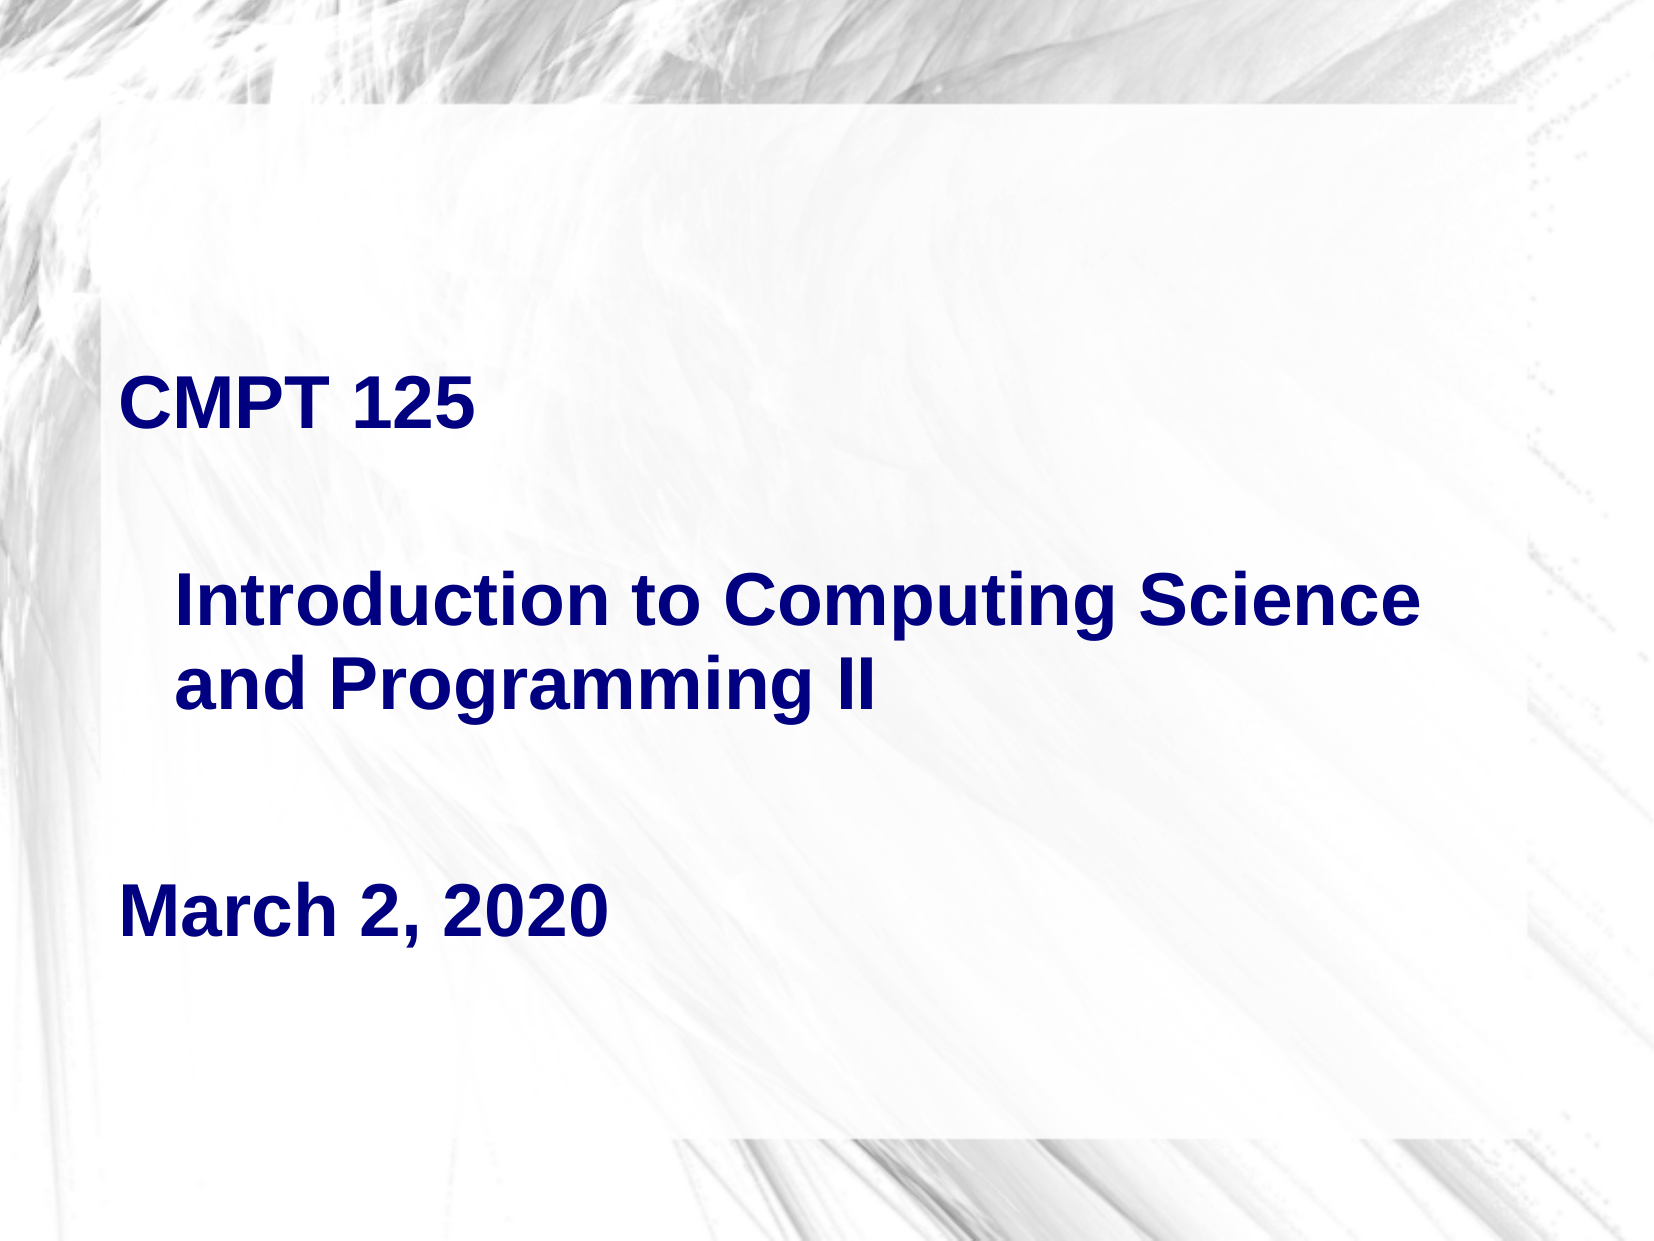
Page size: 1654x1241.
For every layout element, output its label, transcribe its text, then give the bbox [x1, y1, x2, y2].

picture [0, 0, 1654, 1241]
list CMPT 125 Introduction to Computing Science and Programming II March 2, 2020 [118, 236, 1571, 1171]
